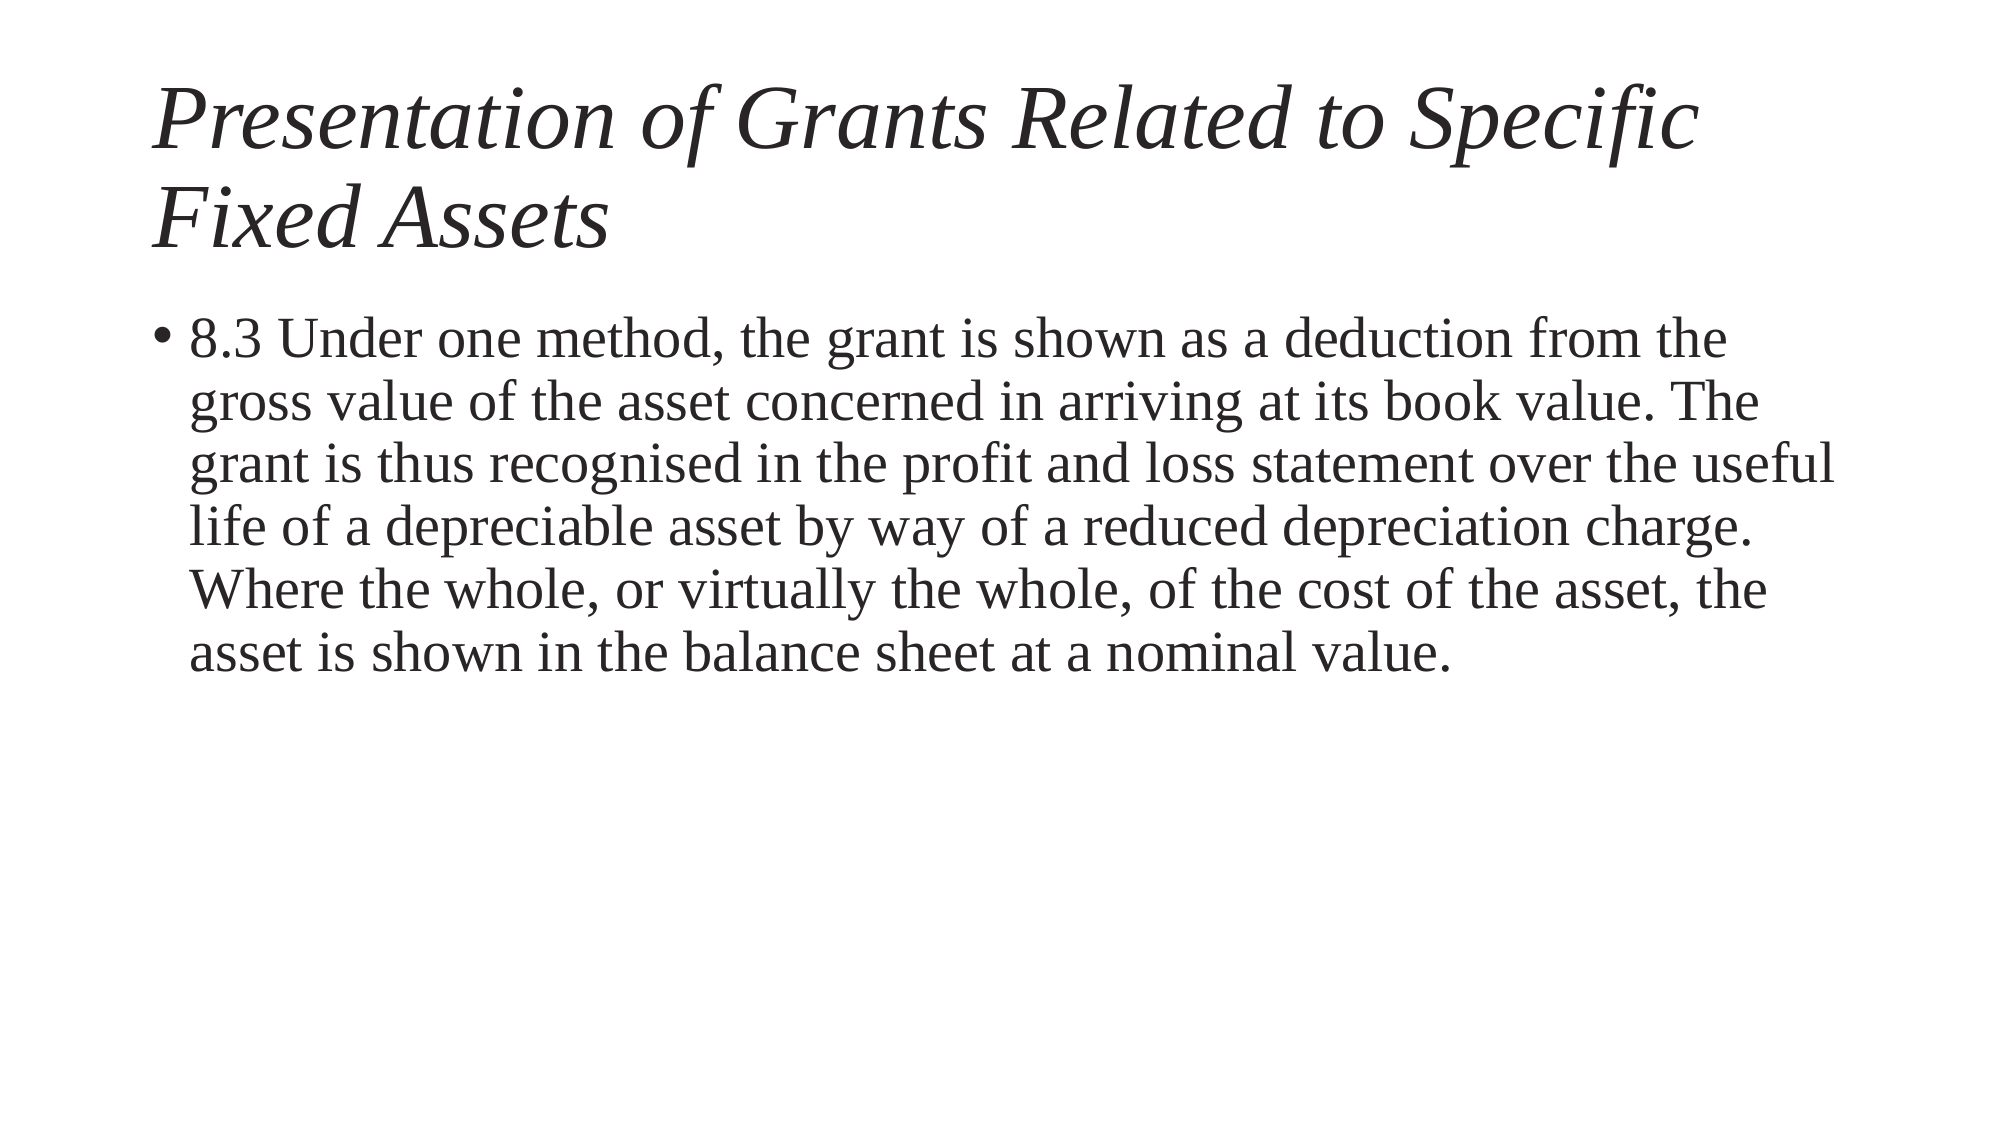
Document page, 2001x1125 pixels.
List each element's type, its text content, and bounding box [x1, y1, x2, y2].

title Presentation of Grants Related to Specific Fixed Assets [137, 59, 1863, 278]
list 8.3 Under one method, the grant is shown as a deduction from the gross value of the asset concerned in arriving at its book value. The grant is thus recognised in the profit and loss statement over the useful life of a depreciable asset by way of a reduced depreciation charge. Where the whole, or virtually the whole, of the cost of the asset, the asset is shown in the balance sheet at a nominal value. [137, 299, 1863, 1014]
